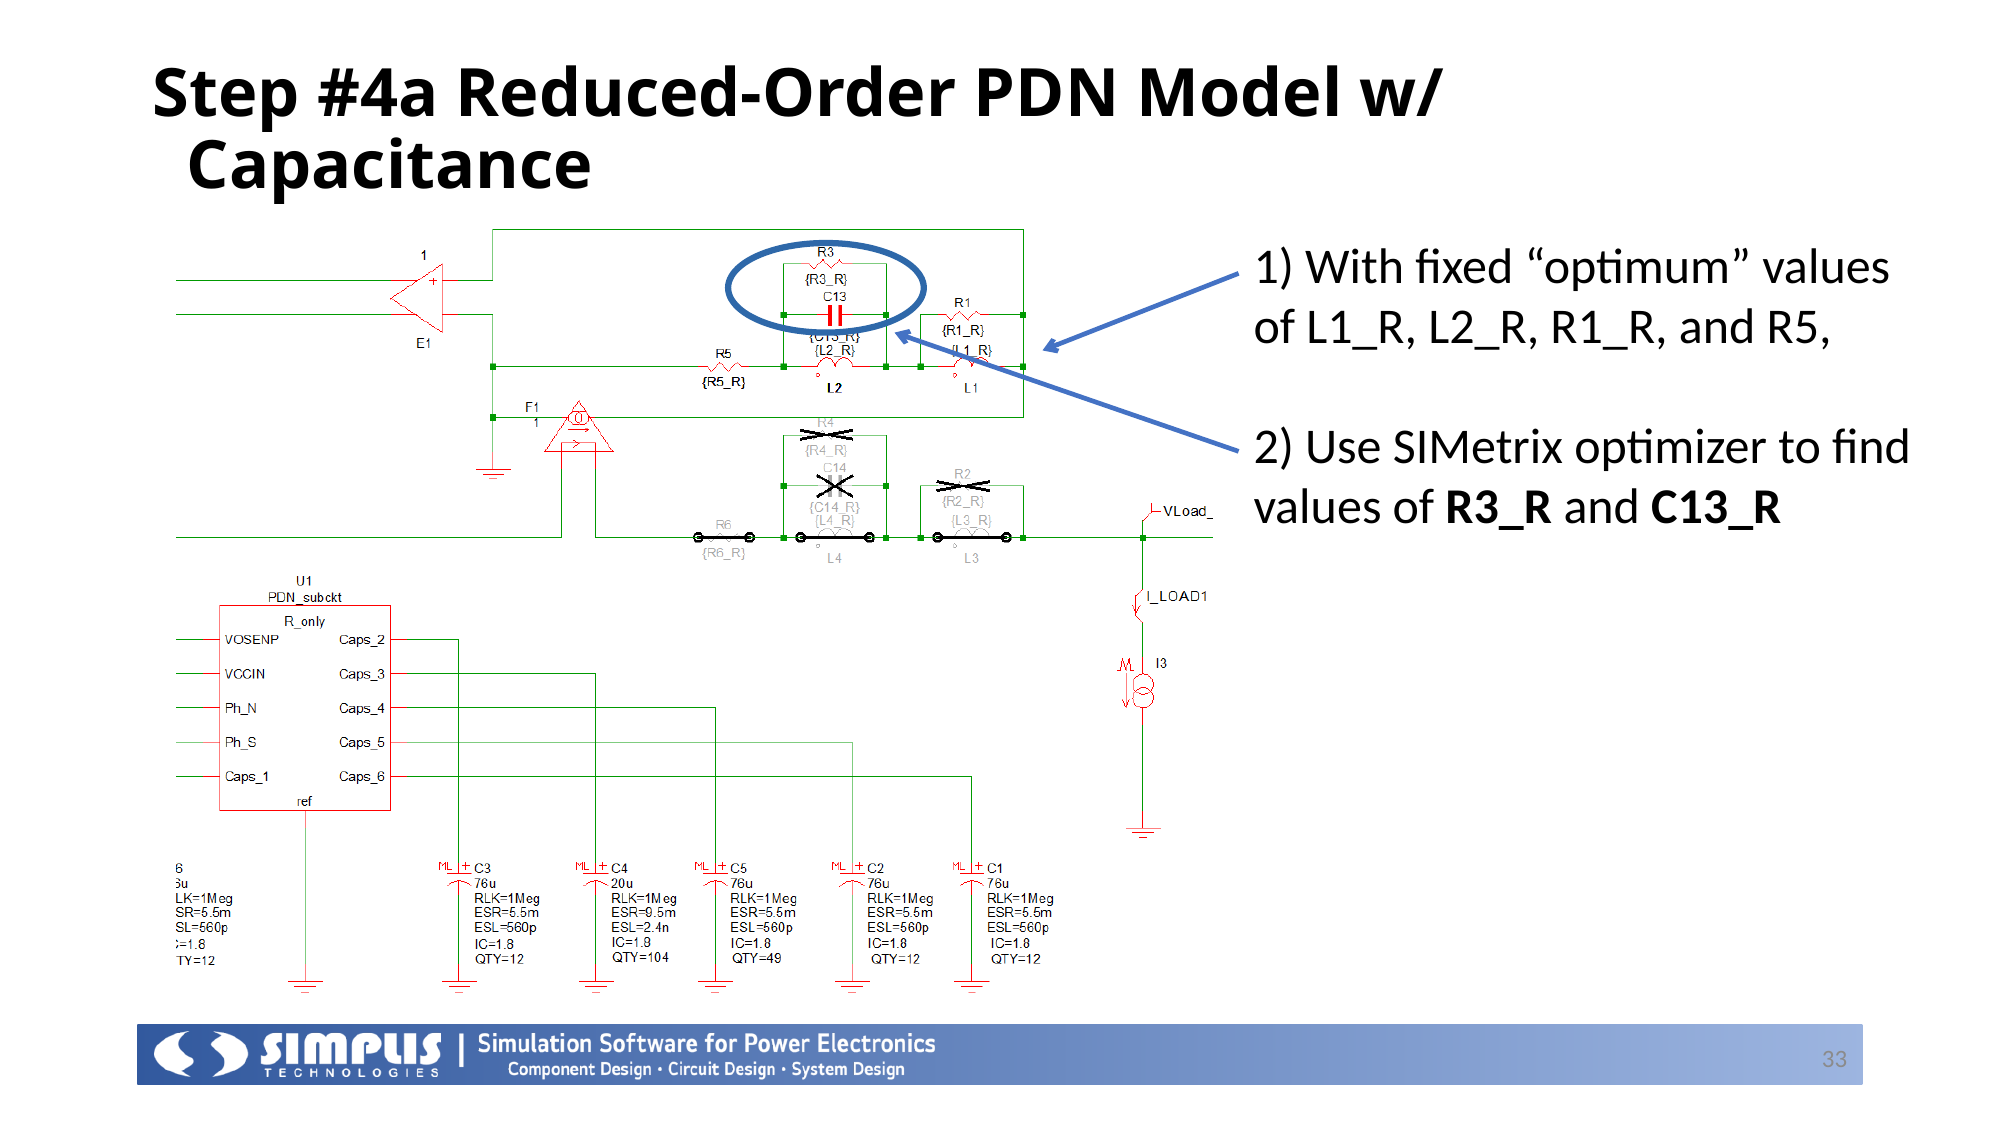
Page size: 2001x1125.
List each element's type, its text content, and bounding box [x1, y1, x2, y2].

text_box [1042, 273, 1239, 332]
picture [154, 213, 1213, 1108]
slide_number 33 [1412, 1027, 1863, 1088]
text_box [894, 332, 1239, 452]
title Step #4a Reduced-Order PDN Model w/ Capacitance [137, 37, 1863, 225]
text_box 1) With fixed “optimum” values of L1_R, L2_R, R1_R, and R5, 2) Use SIMetrix optimizer to find values of R3_R and C13_R [1238, 226, 1970, 542]
